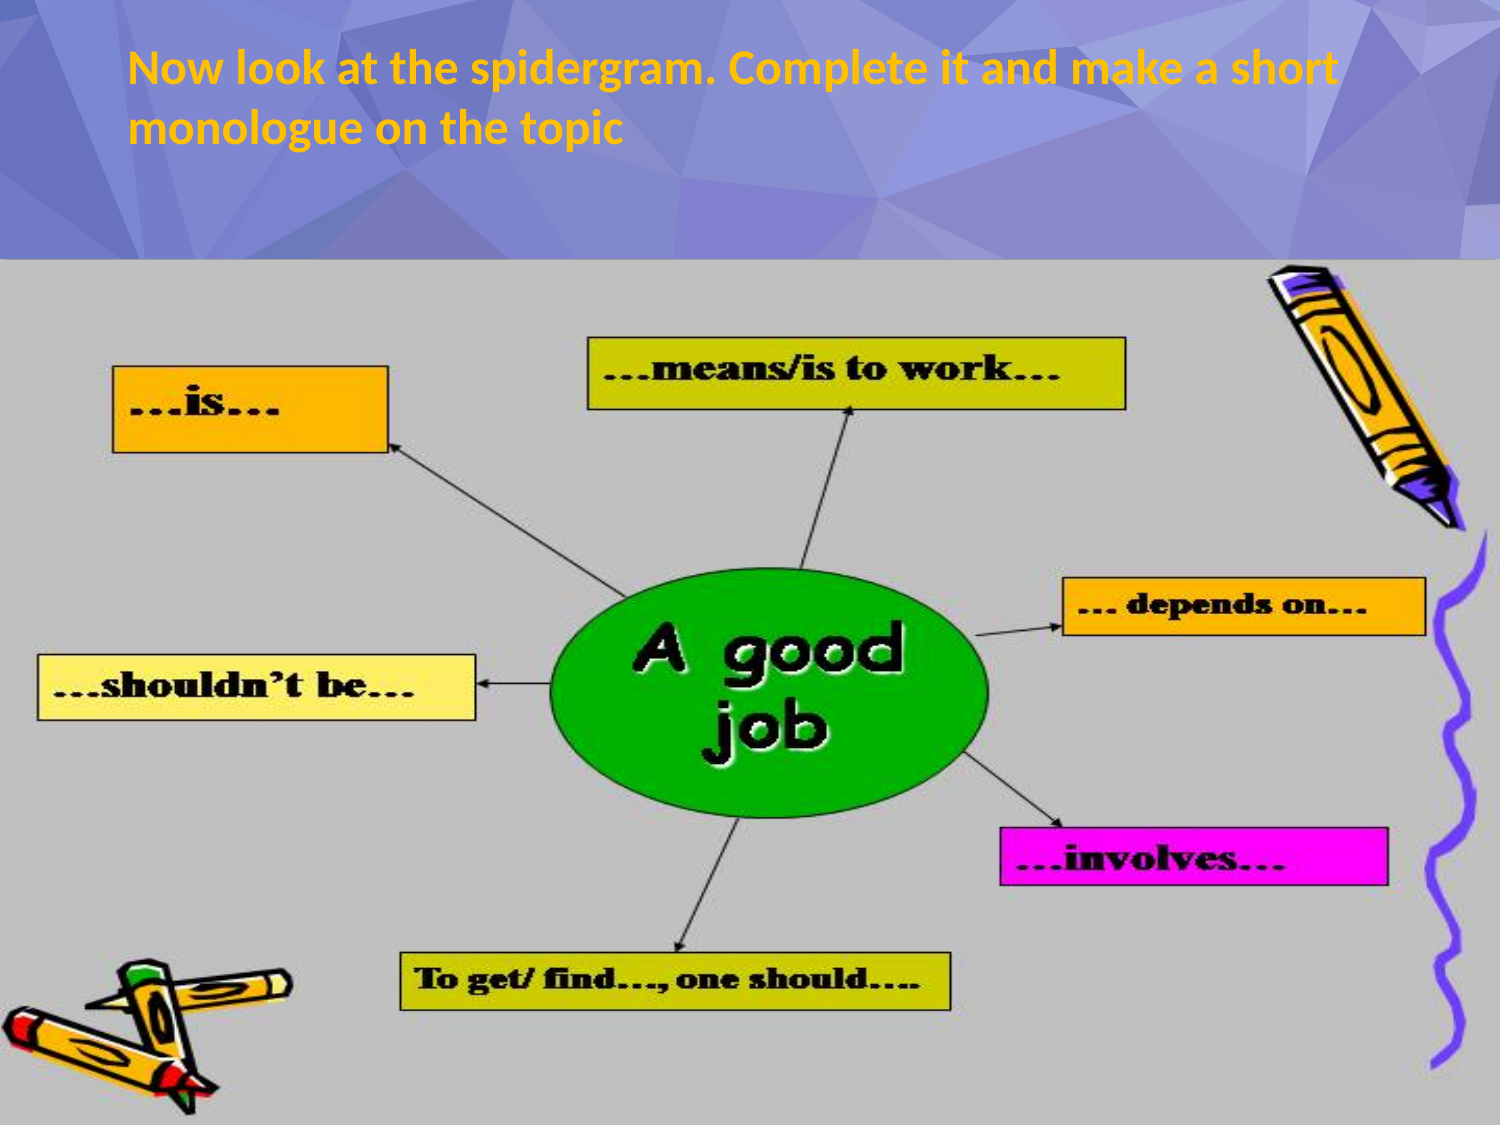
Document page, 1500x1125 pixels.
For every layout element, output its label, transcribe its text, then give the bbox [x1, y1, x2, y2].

text_box Now look at the spidergram. Complete it and make a short monologue on the topic [112, 27, 1395, 163]
picture [0, 0, 1500, 259]
picture [0, 260, 1500, 1125]
